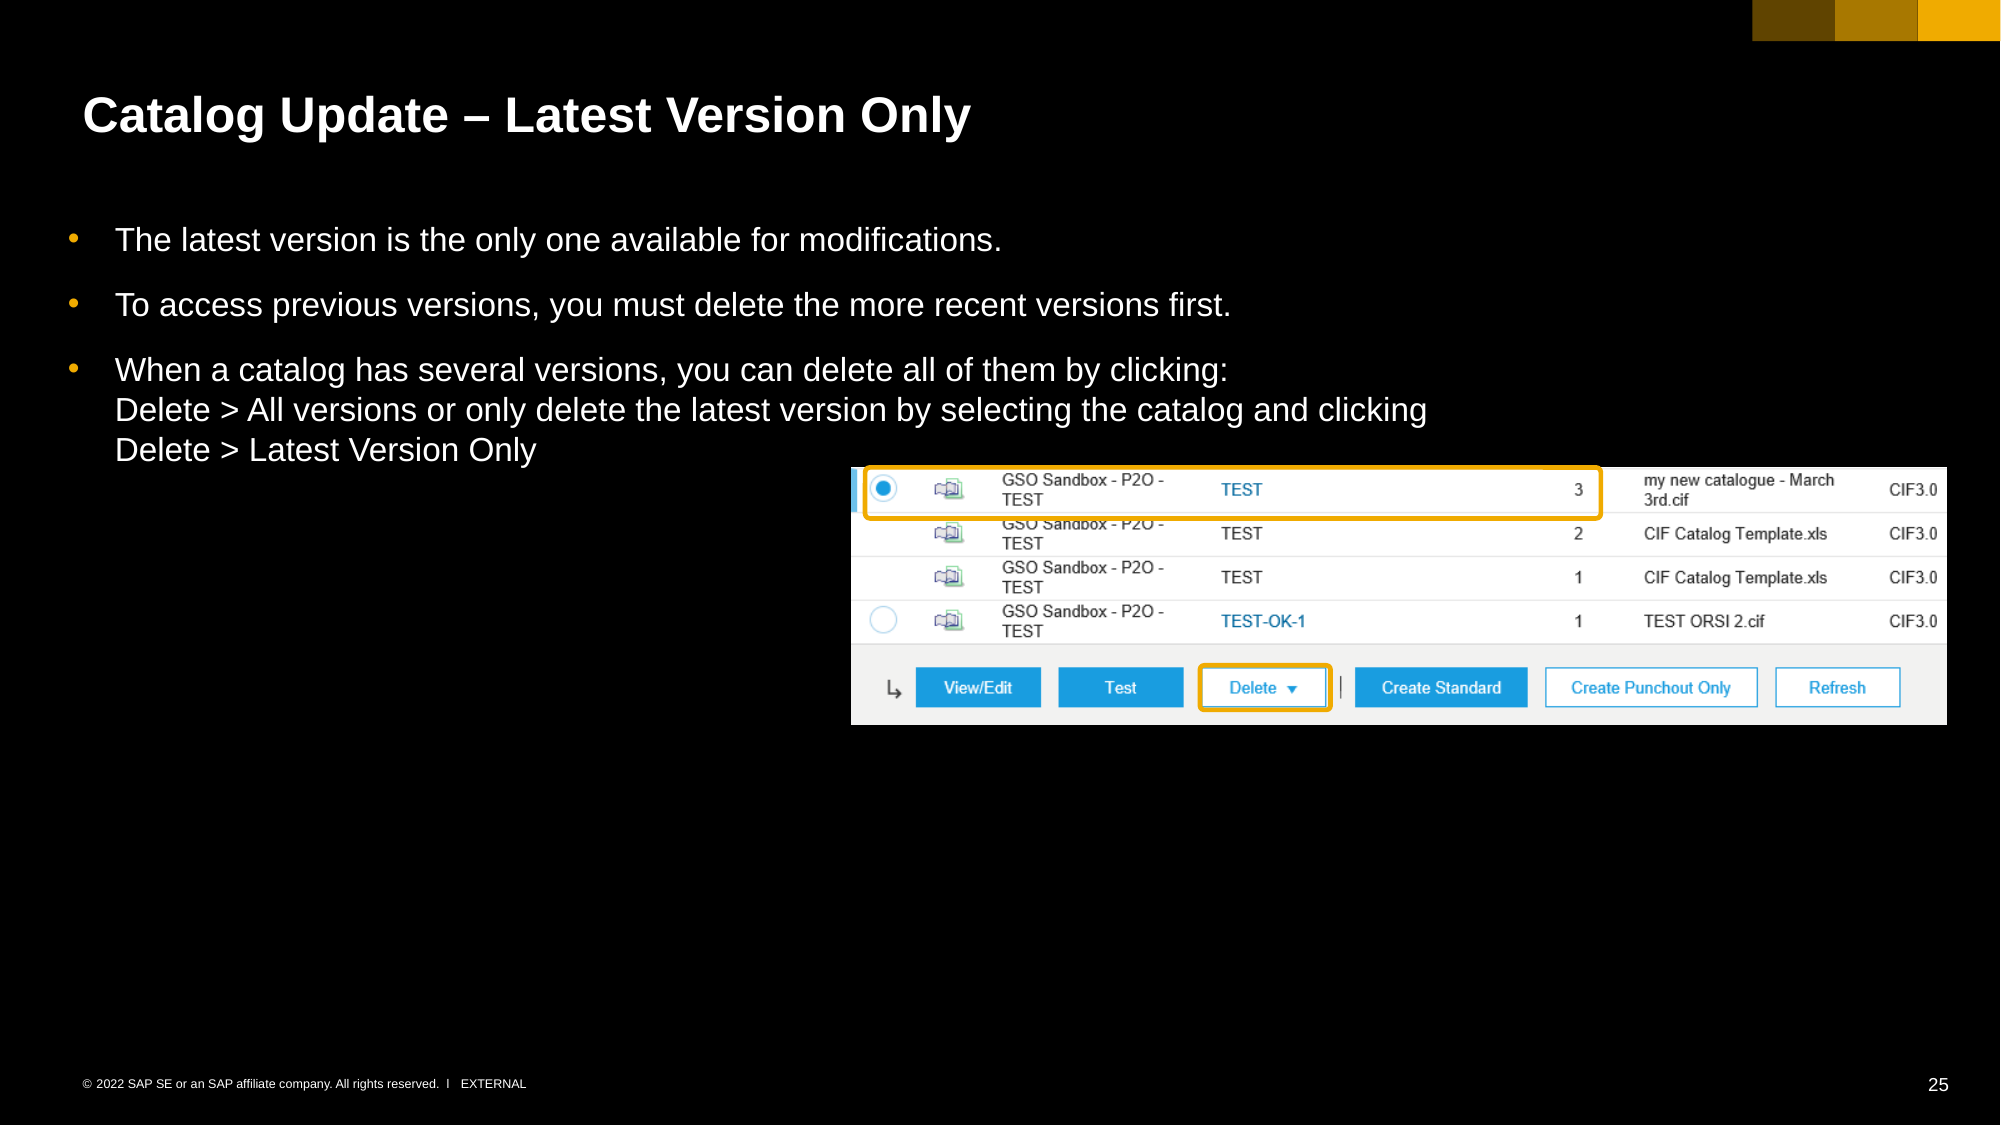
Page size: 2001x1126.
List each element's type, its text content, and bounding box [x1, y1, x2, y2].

title Catalog Update – Latest Version Only [82, 82, 1918, 144]
text_box The latest version is the only one available for modifications. To access previous versions, you must delete the more recent versions first. When a catalog has several versions, you can delete all of them by clicking: Delete > All versions or only delete the latest version by selecting the catalog and clicking Delete > Latest Version Only [53, 211, 1947, 529]
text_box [851, 467, 1948, 726]
